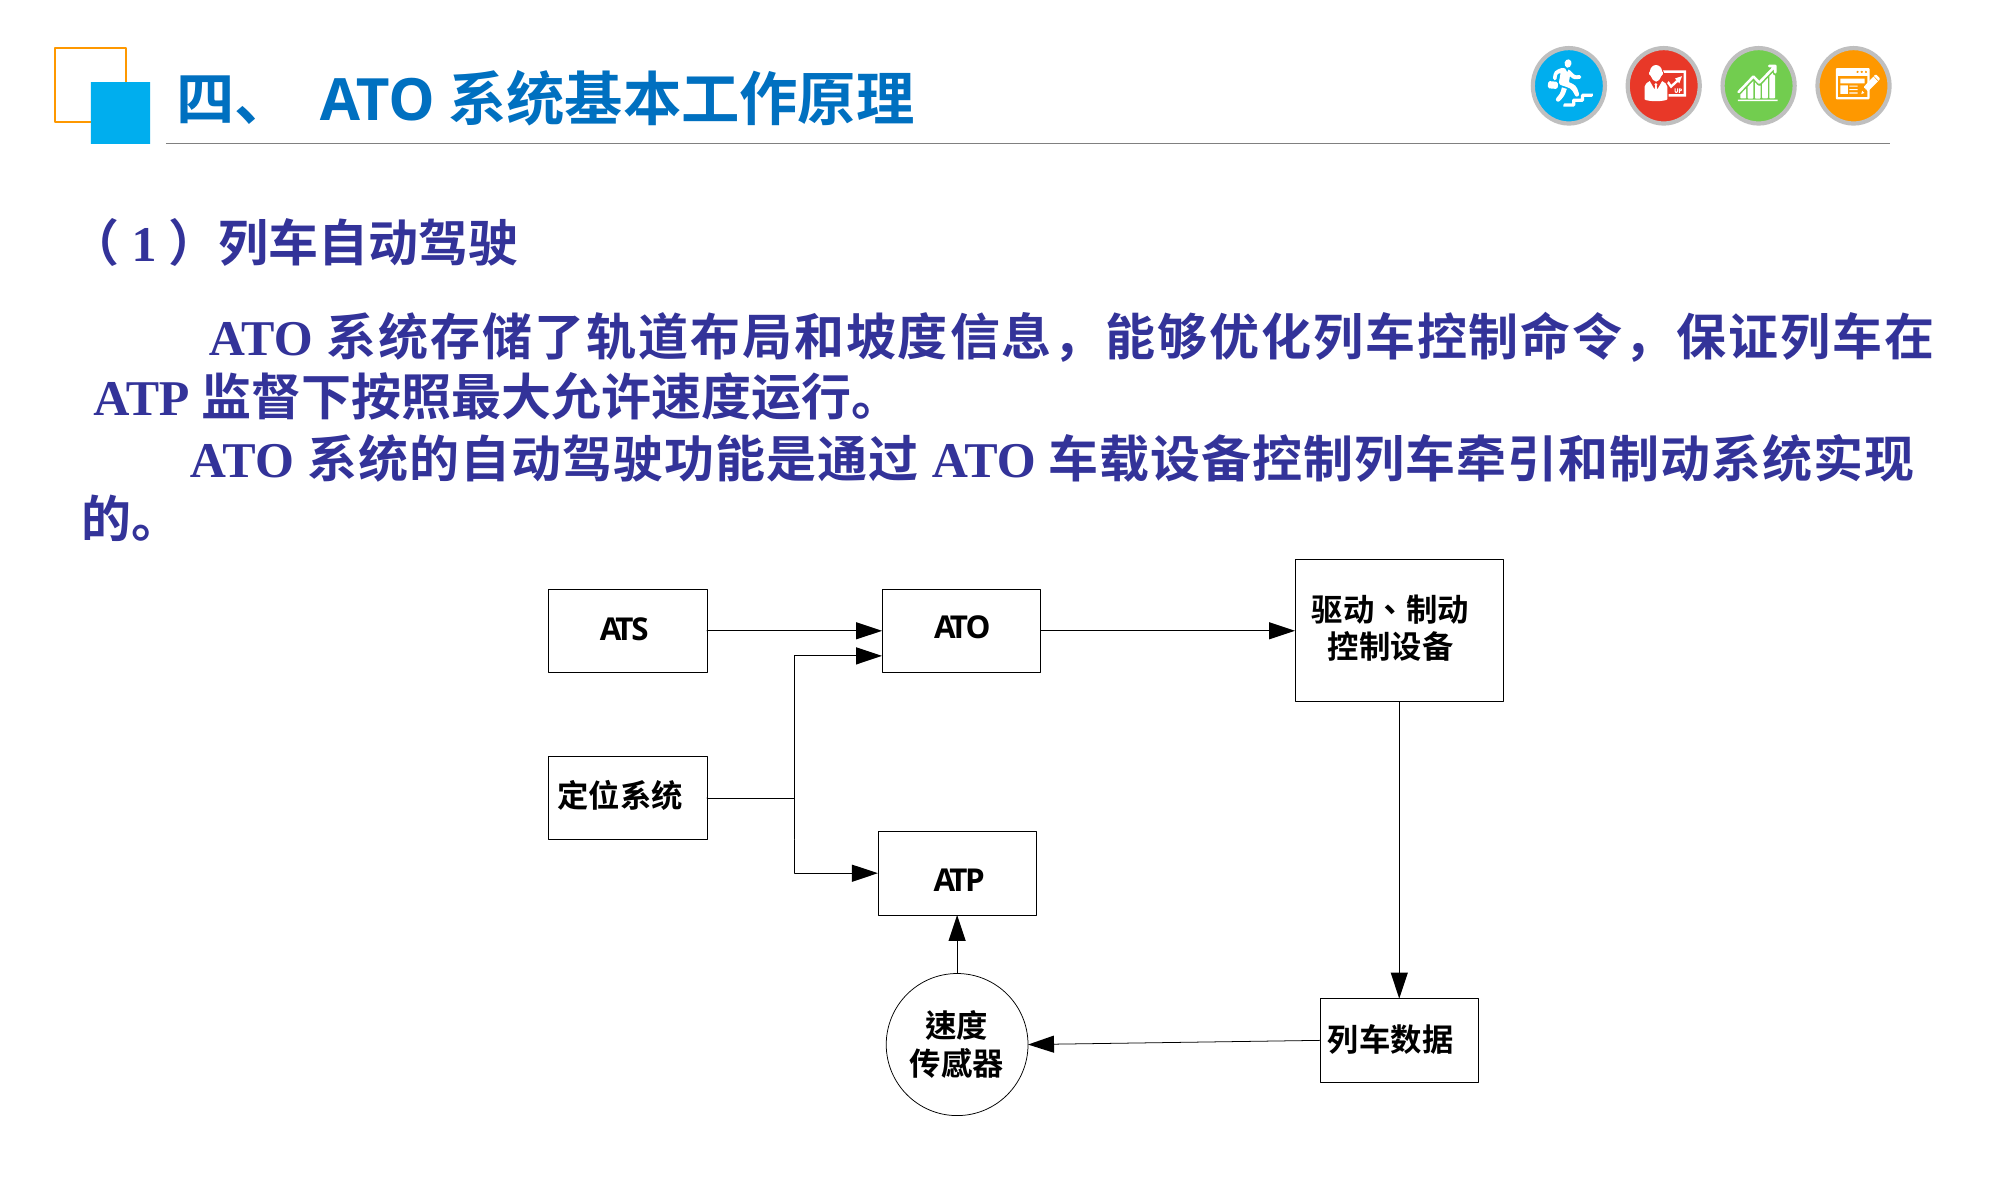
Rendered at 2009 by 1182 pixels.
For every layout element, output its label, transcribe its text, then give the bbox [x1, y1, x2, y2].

text_box ATO系统存储了轨道布局和坡度信息，能够优化列车控制命令，保证列车在ATP监督下按照最大允许速度运行。 [78, 298, 1962, 434]
text_box ATO系统的自动驾驶功能是通过ATO车载设备控制列车牵引和制动系统实现的。 [66, 420, 1930, 556]
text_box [534, 555, 1509, 1121]
text_box 四、 ATO系统基本工作原理 [155, 51, 935, 142]
text_box （1）列车自动驾驶 [54, 203, 1415, 279]
